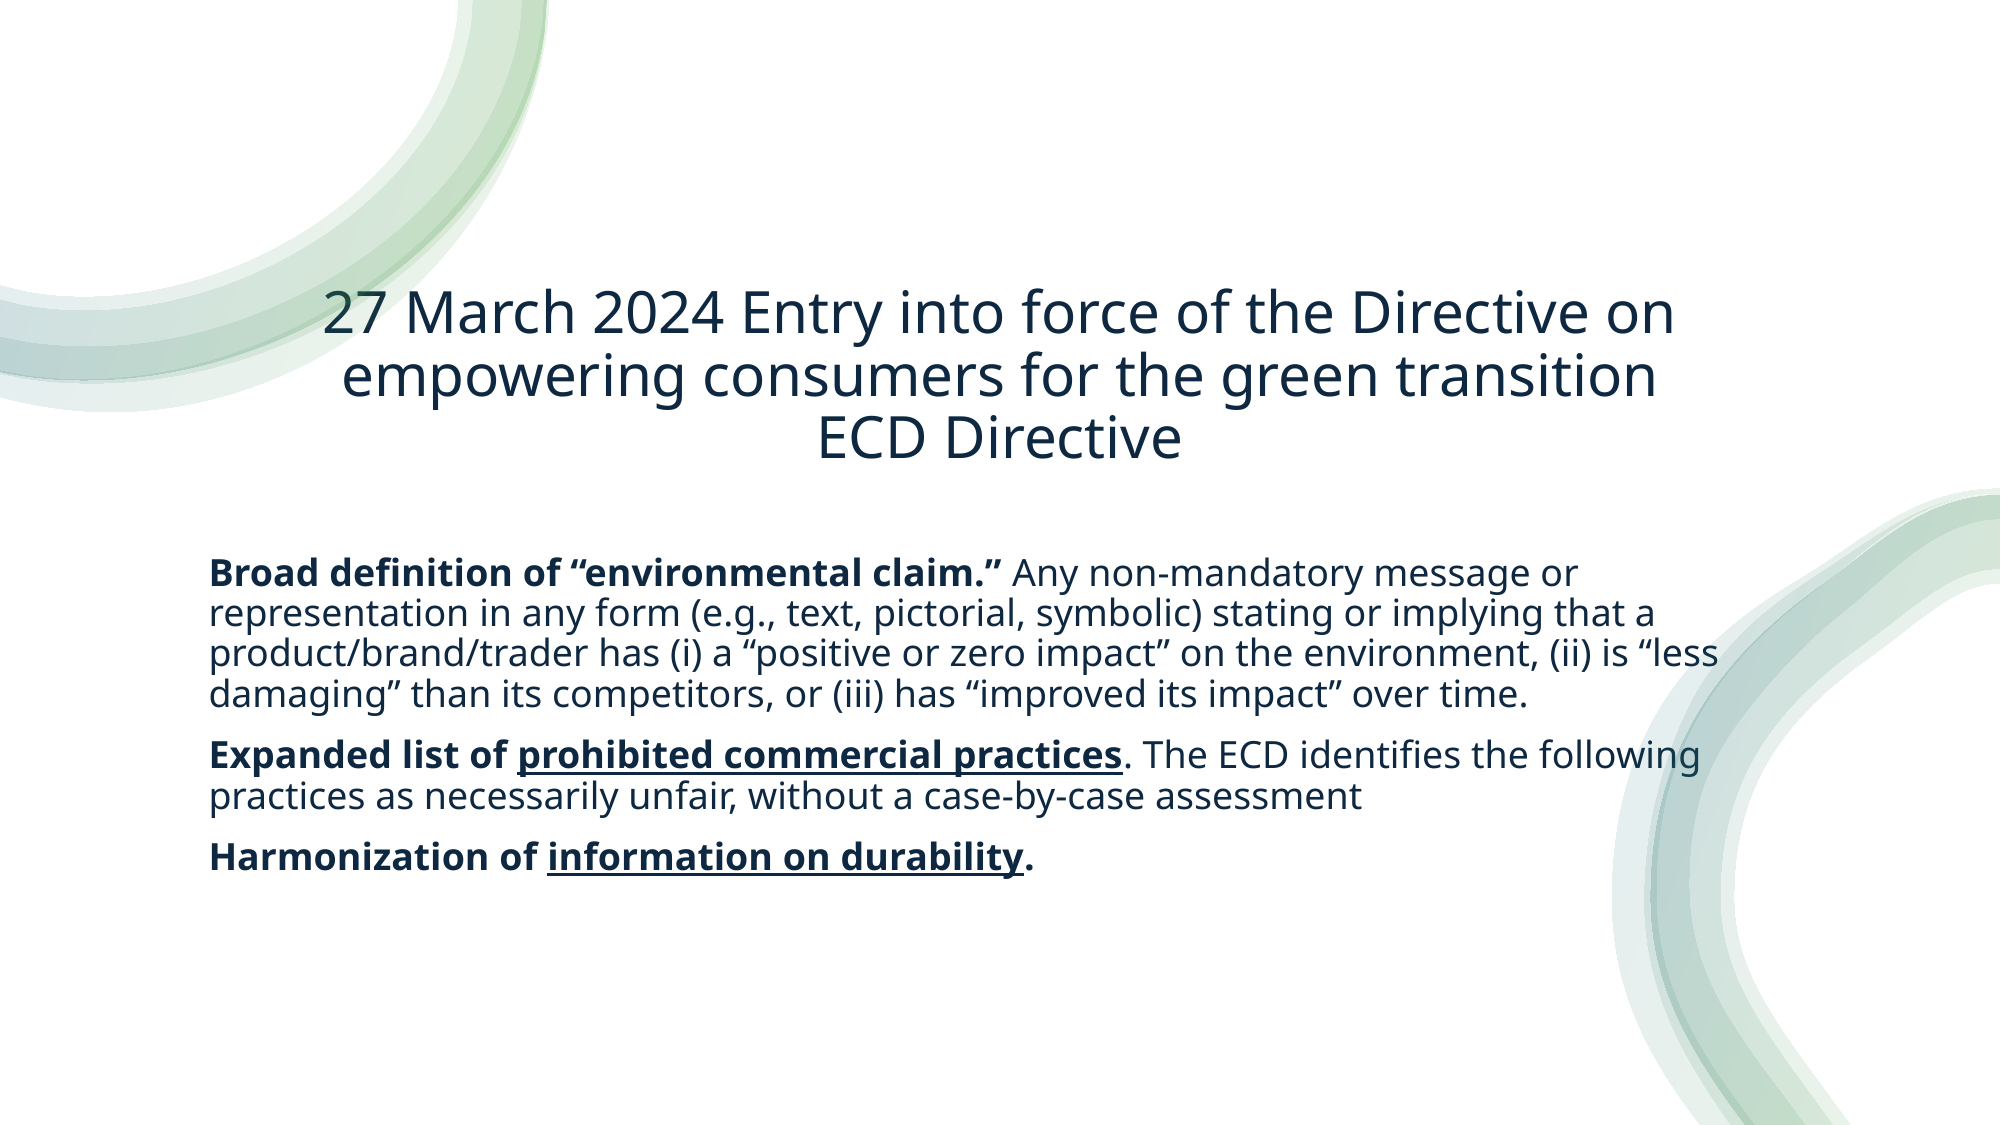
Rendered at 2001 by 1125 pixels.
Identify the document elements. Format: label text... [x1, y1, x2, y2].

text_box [0, 0, 550, 413]
title 27 March 2024 Entry into force of the Directive on empowering consumers for the green transition ECD Directive [193, 261, 1807, 479]
list Broad definition of “environmental claim.” Any non-mandatory message or representation in any form (e.g., text, pictorial, symbolic) stating or implying that a product/brand/trader has (i) a “positive or zero impact” on the environment, (ii) is “less damaging” than its competitors, or (iii) has “improved its impact” over time. Expanded list of prohibited commercial practices. The ECD identifies the following practices as necessarily unfair, without a case-by-case assessment Harmonization of information on durability. [193, 546, 1807, 950]
text_box [0, 0, 2000, 1125]
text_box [1487, 611, 2000, 1002]
